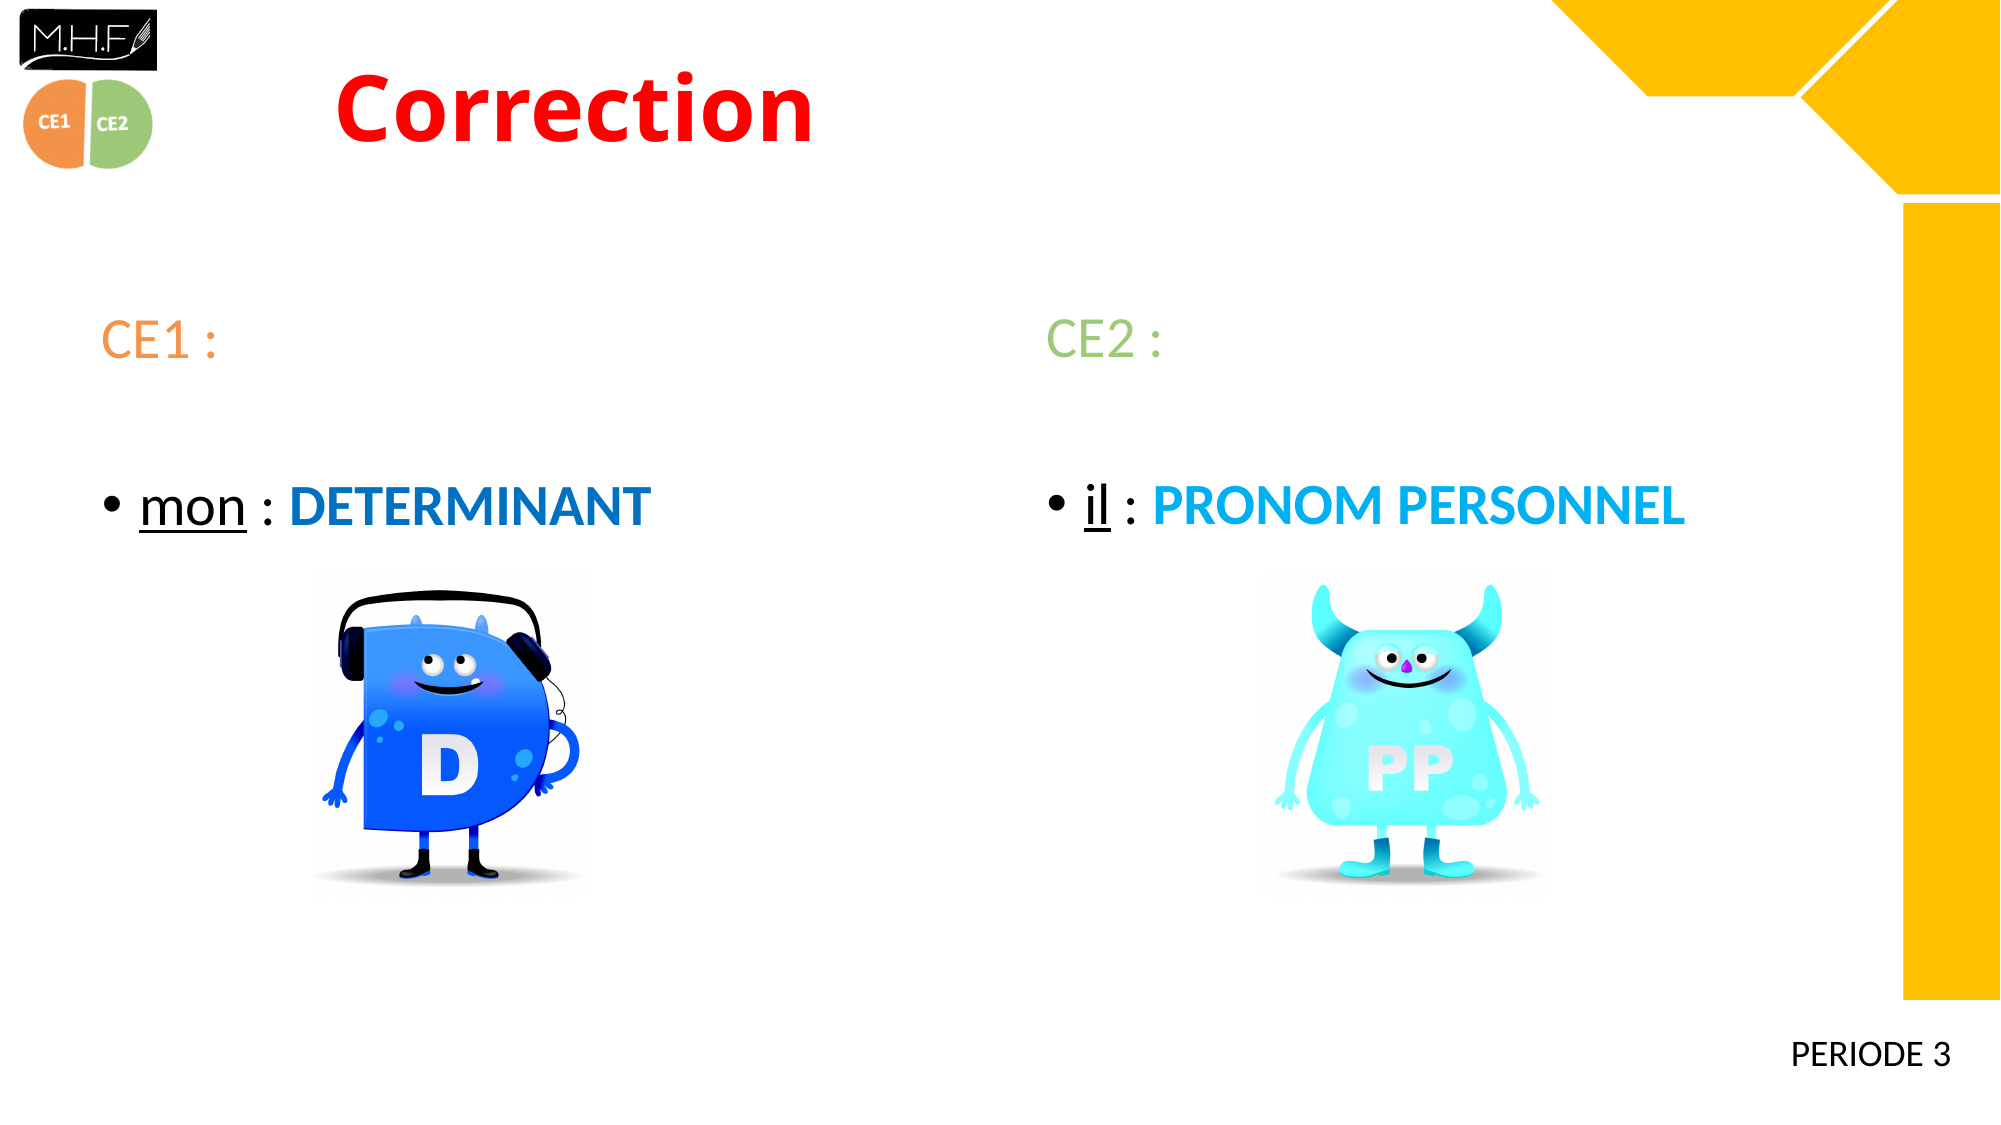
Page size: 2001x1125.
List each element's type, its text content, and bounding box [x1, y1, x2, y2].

title Correction [318, 3, 1865, 221]
list CE1 : mon : DETERMINANT [86, 300, 897, 1015]
picture [1, 7, 177, 207]
text_box [1902, 202, 2000, 1001]
picture [1262, 571, 1551, 898]
text_box [1799, 0, 2000, 196]
text_box PERIODE 3 [1362, 1021, 1967, 1125]
text_box CE2 : il : PRONOM PERSONNEL [1031, 299, 1853, 1014]
picture [312, 571, 587, 898]
text_box [1549, 0, 1892, 98]
